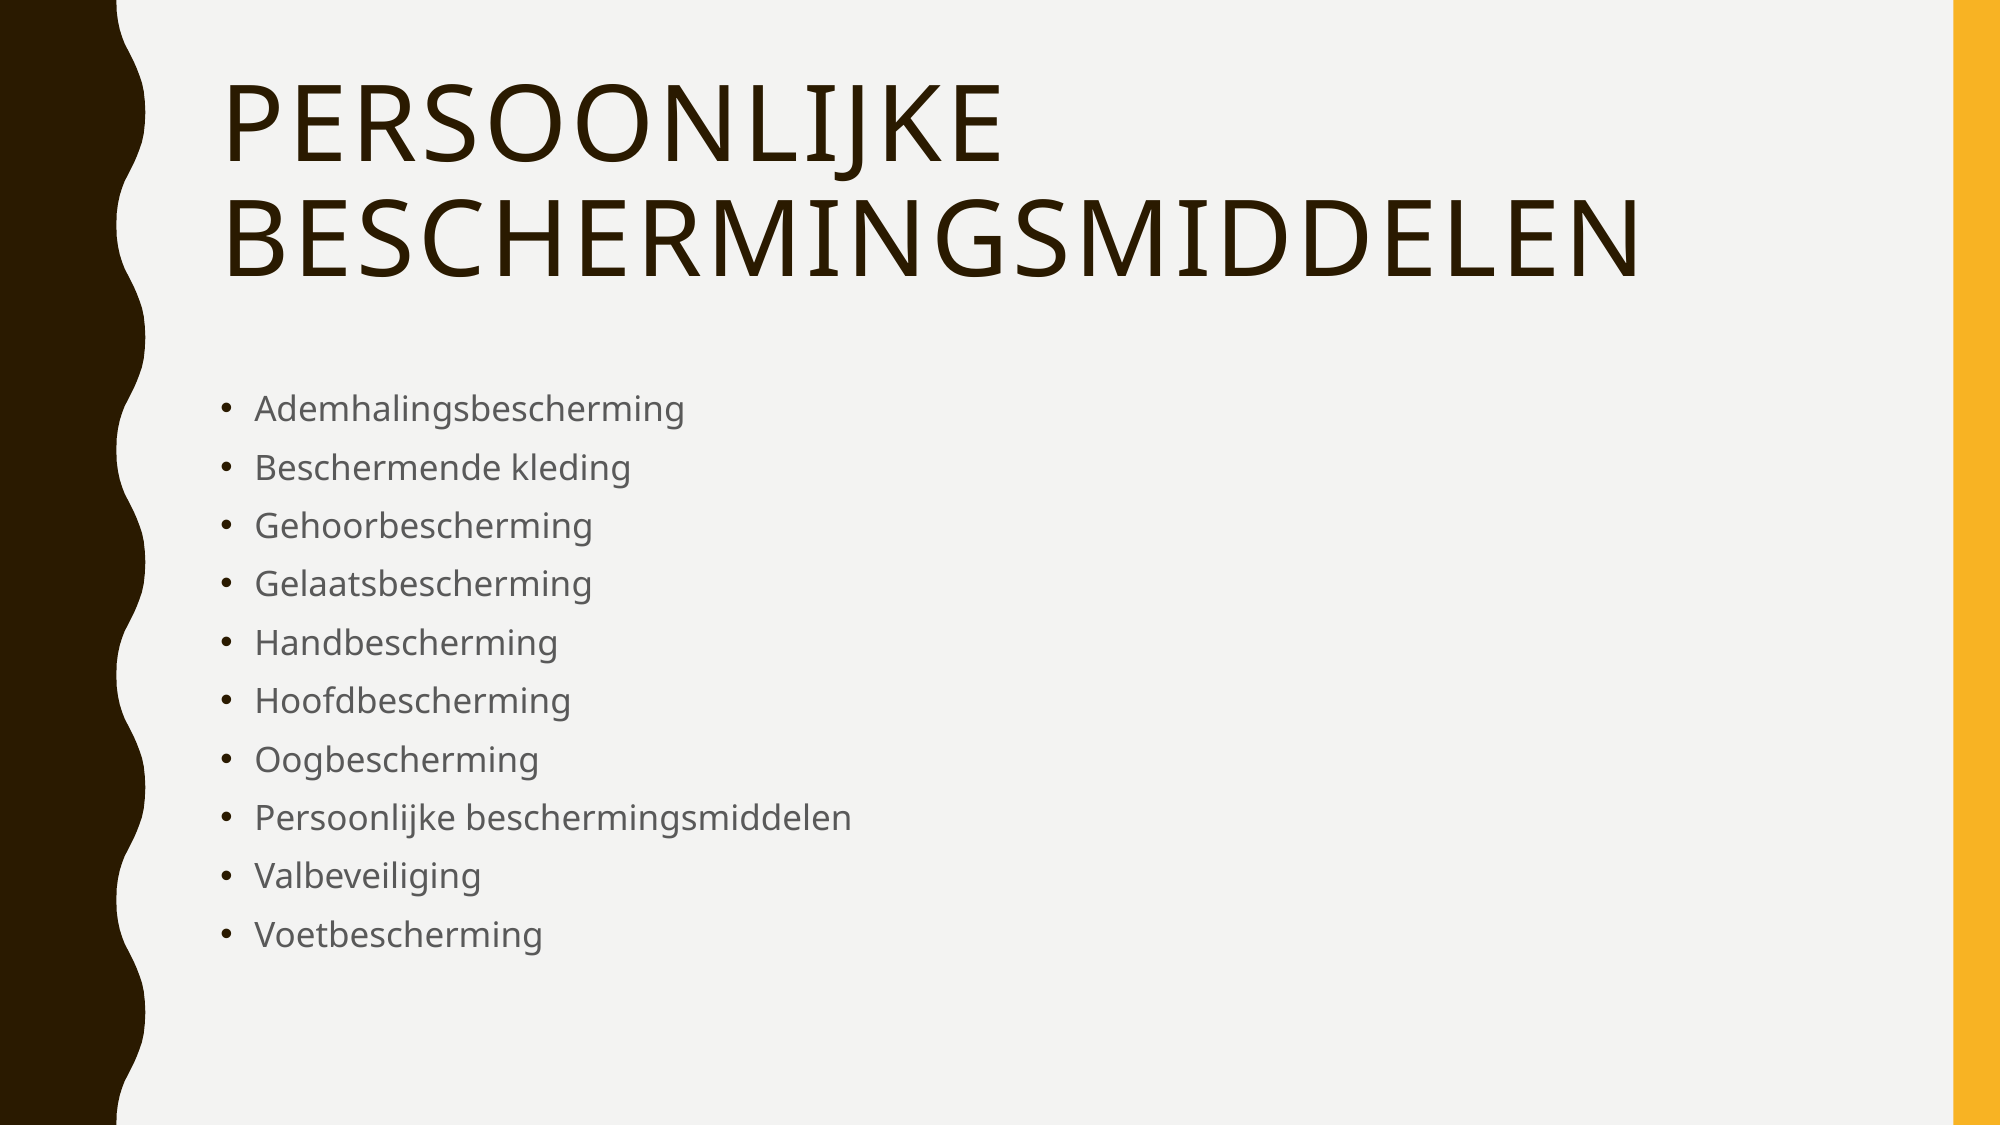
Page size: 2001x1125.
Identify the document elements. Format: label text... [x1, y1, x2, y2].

title Persoonlijke beschermingsmiddelen [205, 62, 1875, 308]
list Ademhalingsbescherming Beschermende kleding Gehoorbescherming Gelaatsbescherming Handbescherming Hoofdbescherming Oogbescherming Persoonlijke beschermingsmiddelen Valbeveiliging Voetbescherming [205, 375, 1875, 965]
